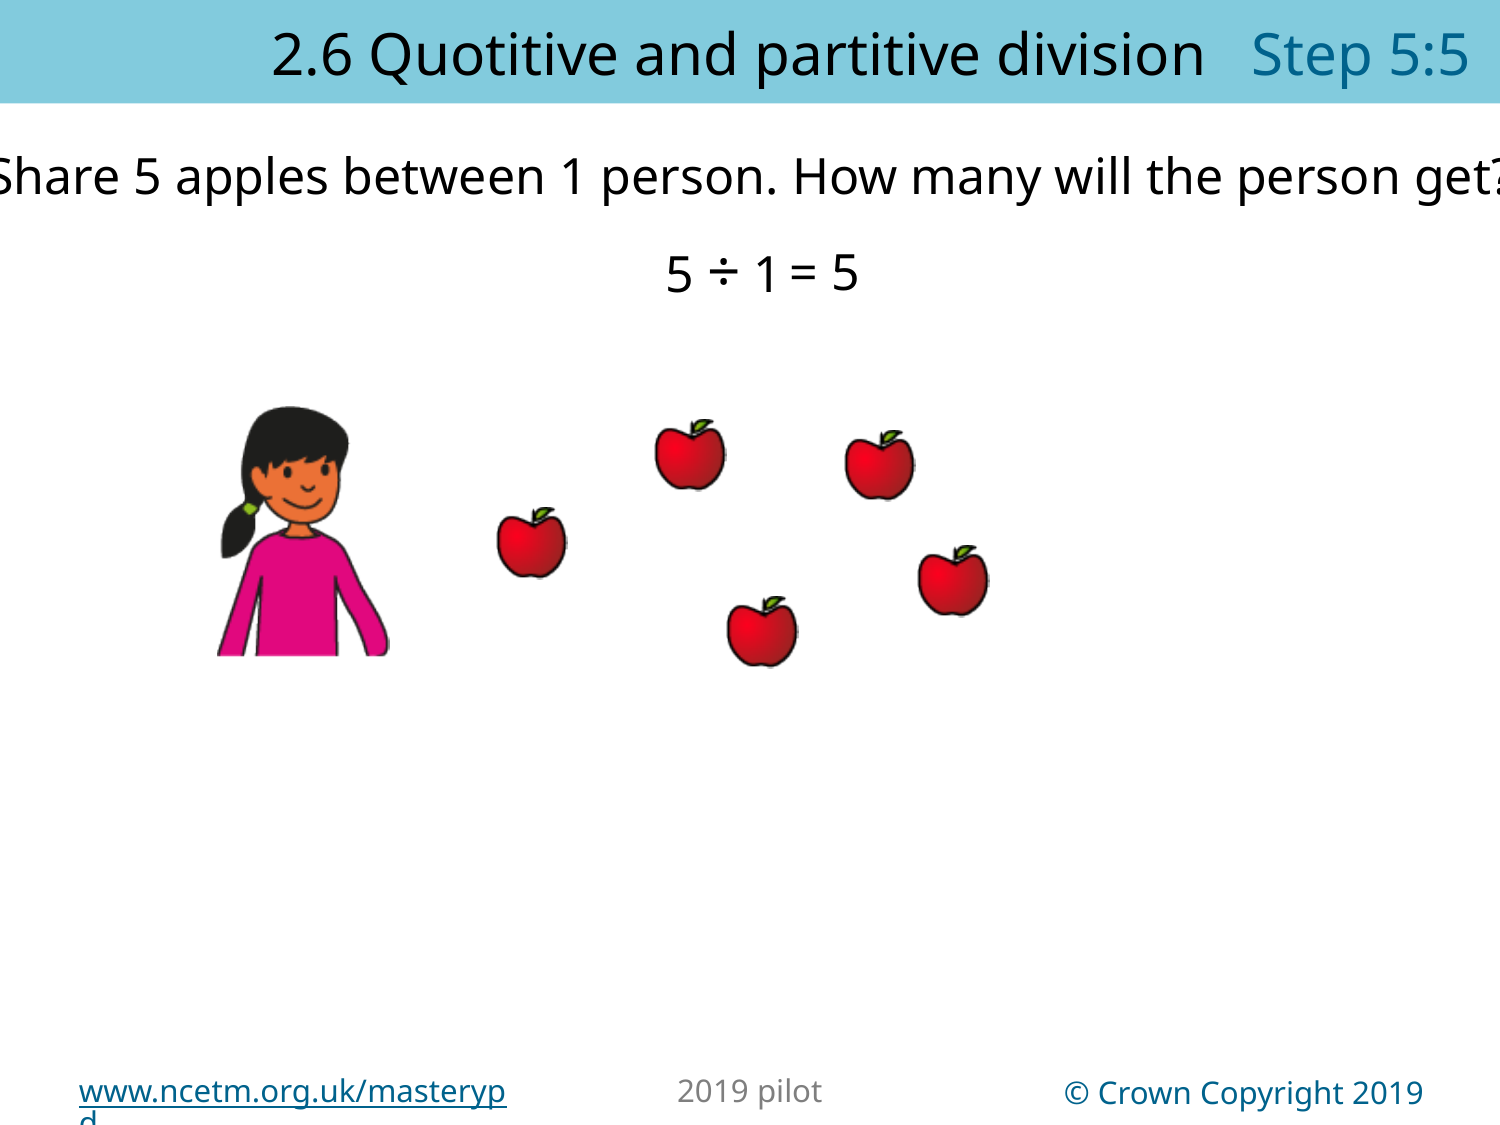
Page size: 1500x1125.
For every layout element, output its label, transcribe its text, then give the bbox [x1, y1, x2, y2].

text_box 5 ÷ 1 [650, 226, 797, 312]
picture [495, 507, 568, 580]
text_box Share 5 apples between 1 person. How many will the person get? [0, 136, 1500, 212]
picture [217, 406, 390, 681]
picture [843, 429, 916, 503]
picture [726, 596, 799, 669]
text_box = 5 [775, 233, 888, 308]
list 2.6 Quotitive and partitive division Step 5:5 [0, 0, 1500, 104]
picture [654, 419, 727, 492]
picture [916, 545, 990, 618]
